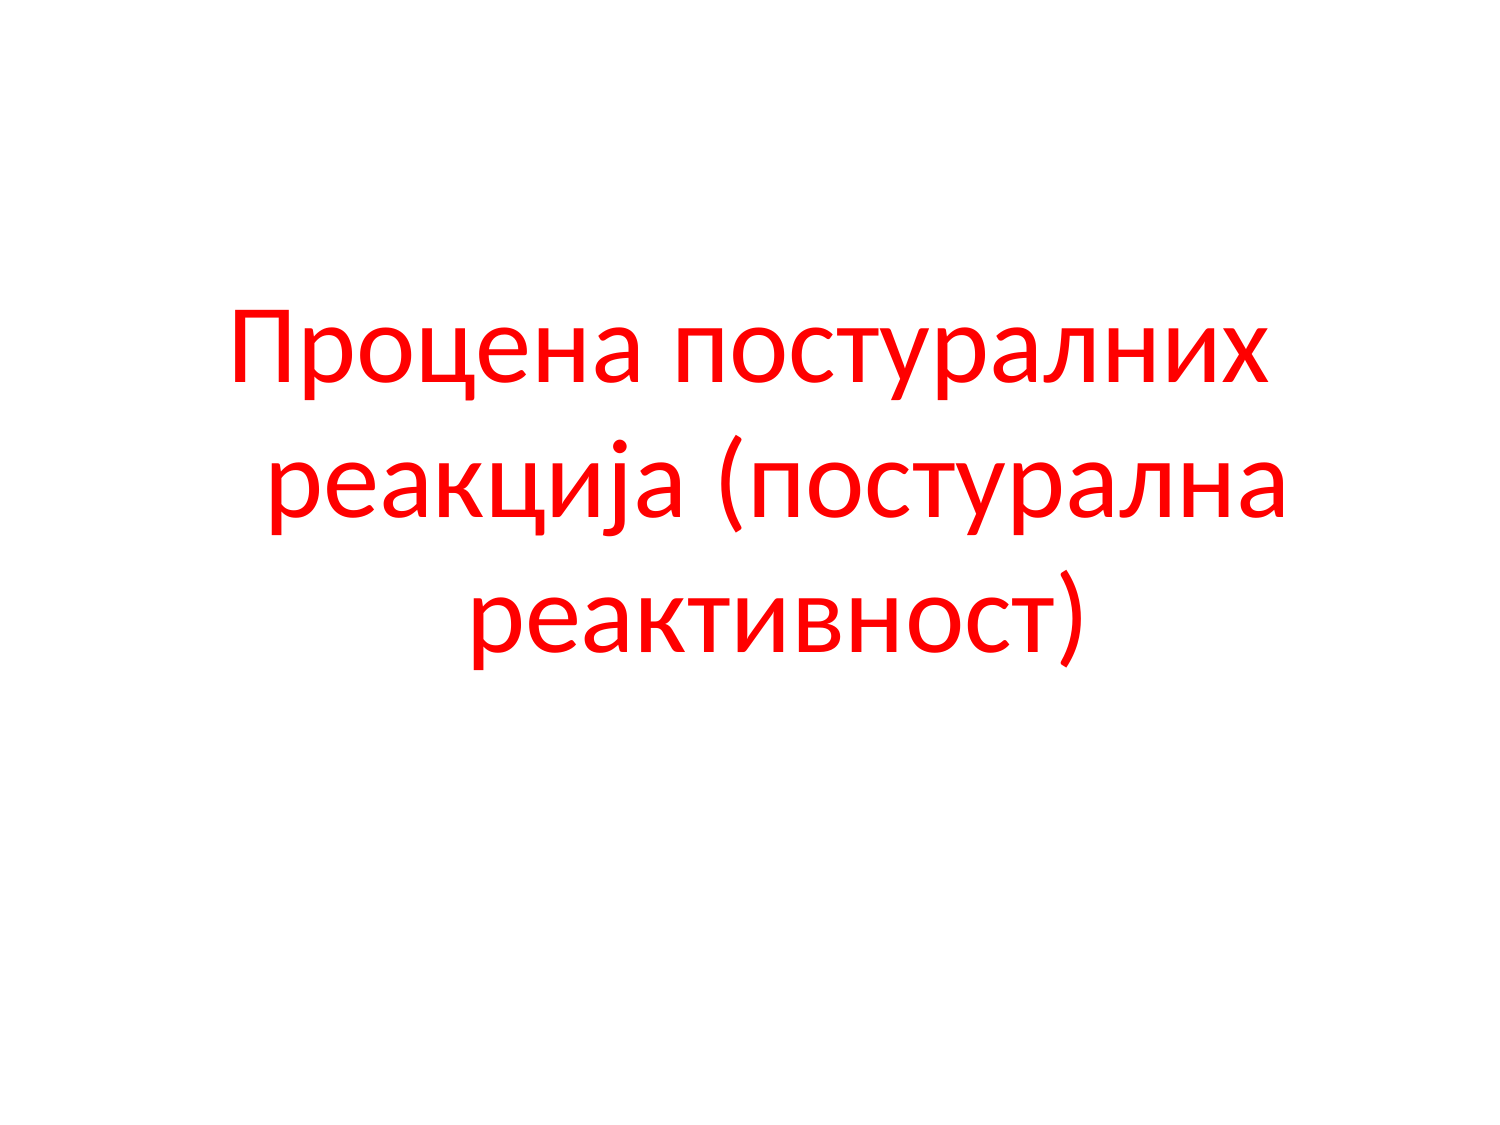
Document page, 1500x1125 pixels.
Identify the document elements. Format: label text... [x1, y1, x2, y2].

list Процена постуралних реакција (постурална реактивност) [75, 262, 1425, 1005]
